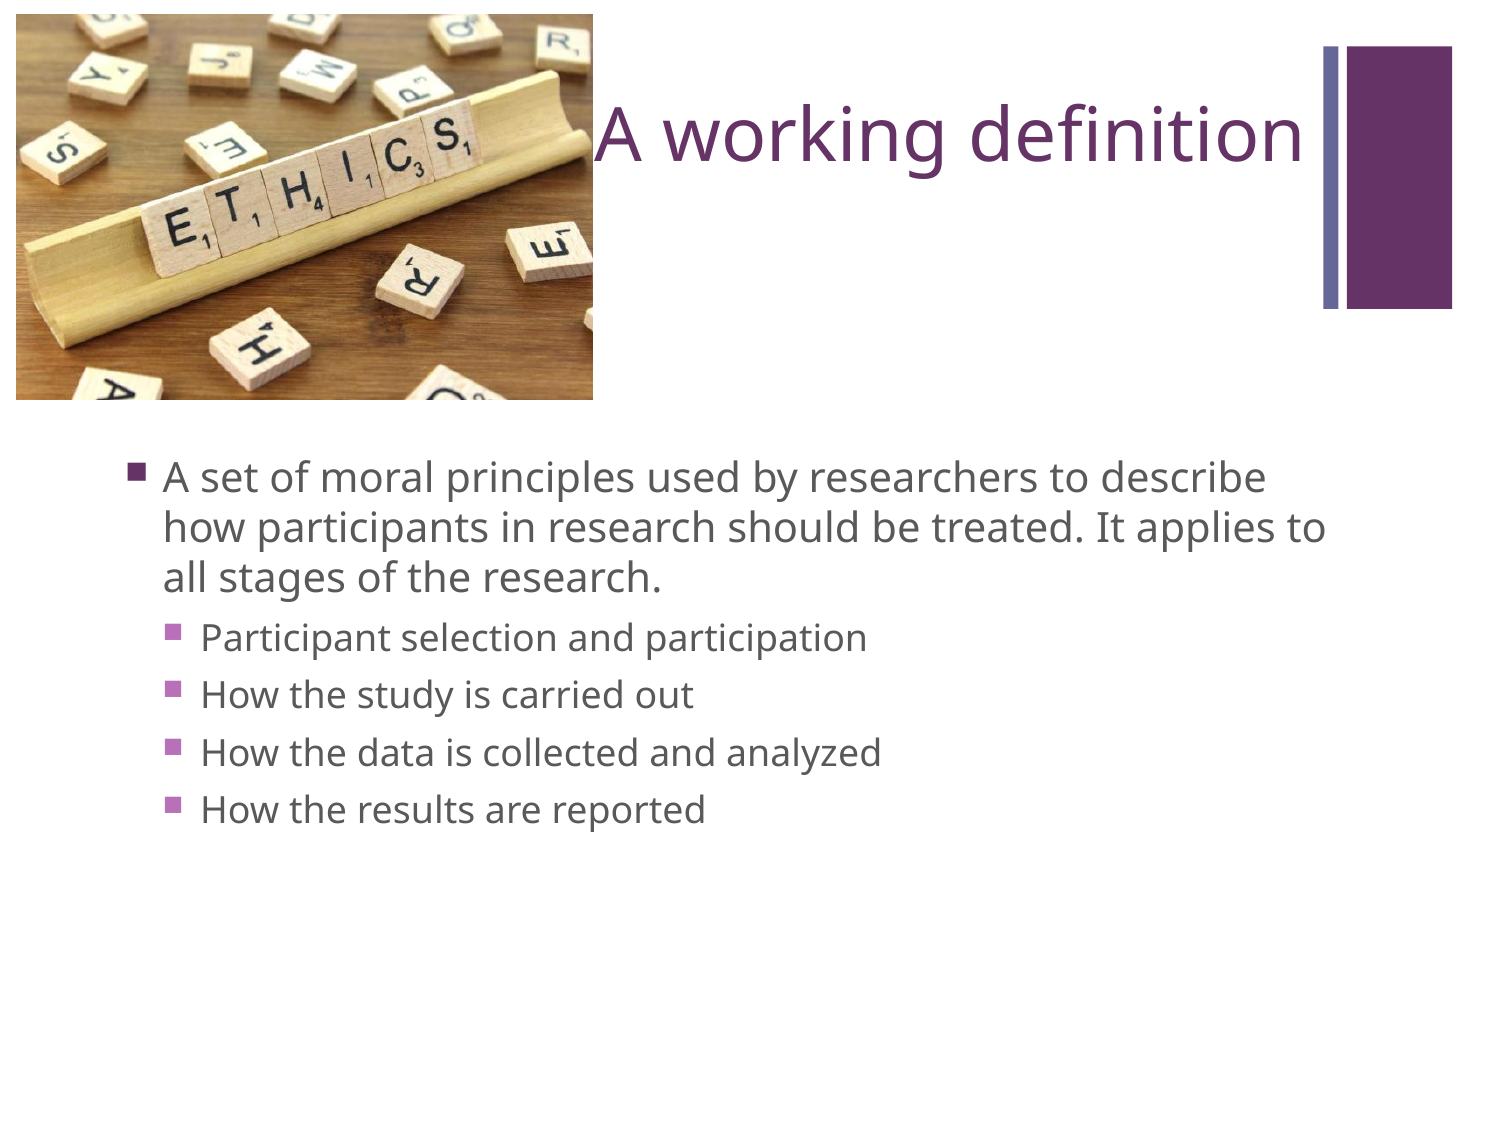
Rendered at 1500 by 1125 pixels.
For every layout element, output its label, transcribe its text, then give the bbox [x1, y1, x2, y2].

picture [15, 14, 594, 400]
list A set of moral principles used by researchers to describe how participants in research should be treated. It applies to all stages of the research. Participant selection and participation How the study is carried out How the data is collected and analyzed How the results are reported [110, 443, 1350, 888]
title A working definition [600, 79, 1322, 263]
